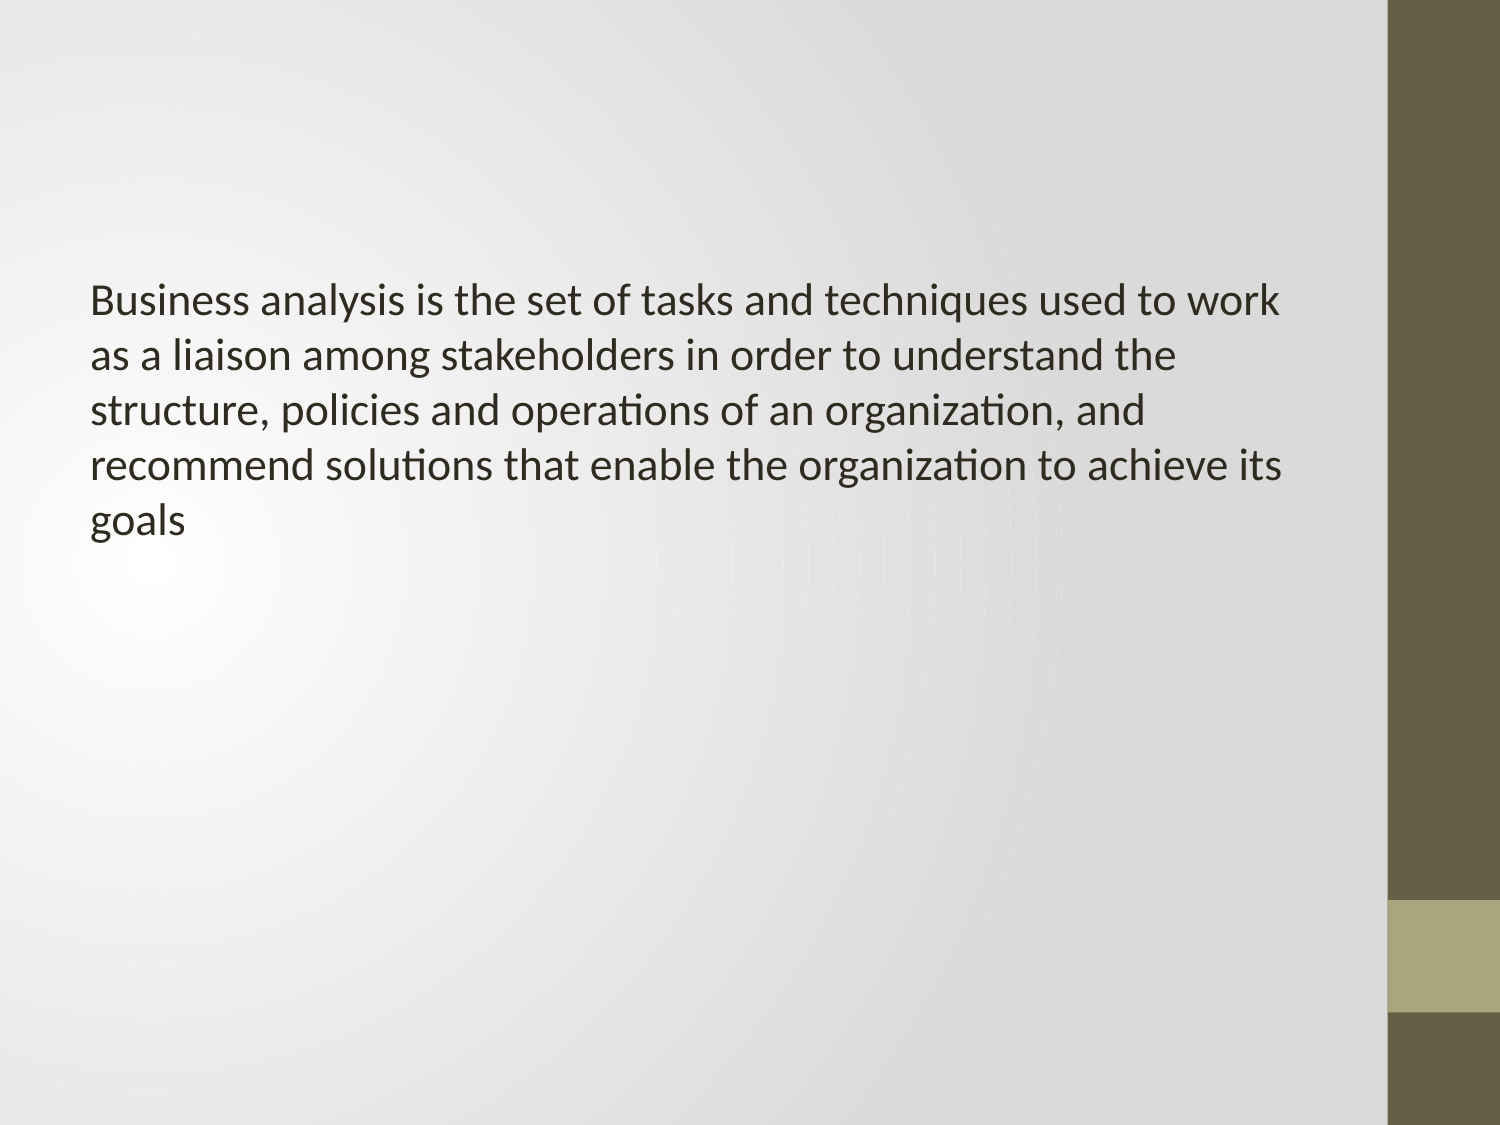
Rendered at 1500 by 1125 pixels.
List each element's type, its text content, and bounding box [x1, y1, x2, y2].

list Business analysis is the set of tasks and techniques used to work as a liaison among stakeholders in order to understand the structure, policies and operations of an organization, and recommend solutions that enable the organization to achieve its goals [75, 262, 1325, 1050]
